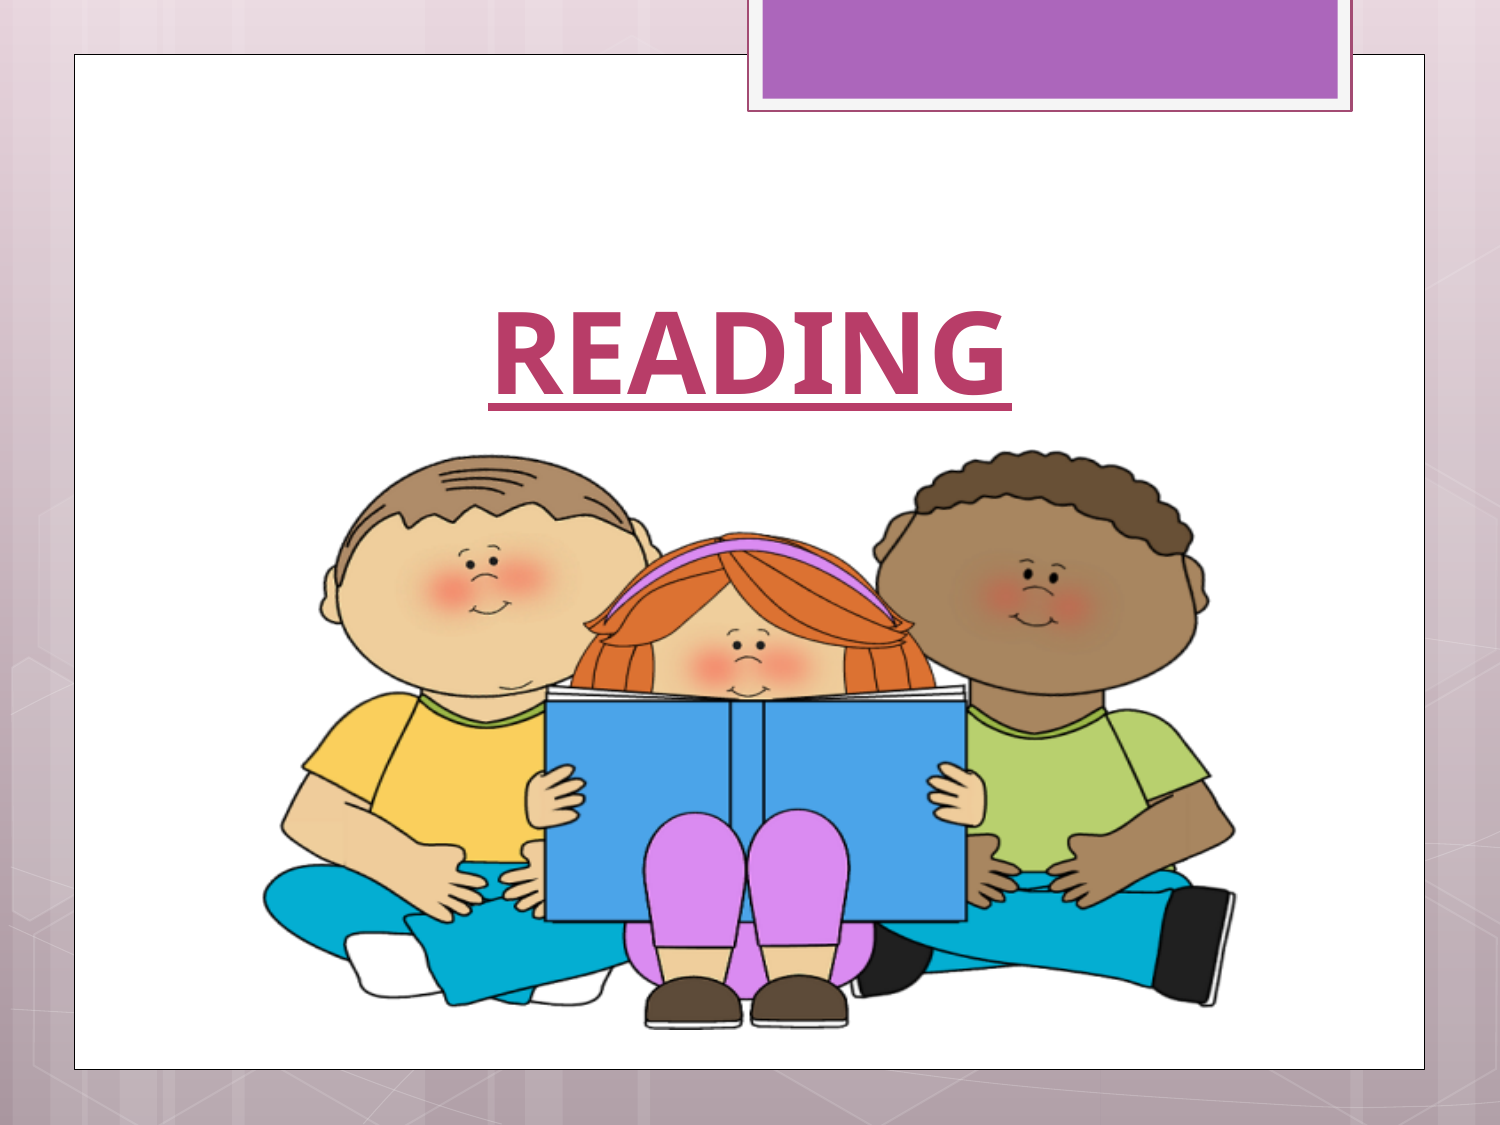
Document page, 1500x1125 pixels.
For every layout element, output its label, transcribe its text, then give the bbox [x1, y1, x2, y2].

picture [262, 449, 1238, 1030]
title READING [75, 237, 1425, 425]
